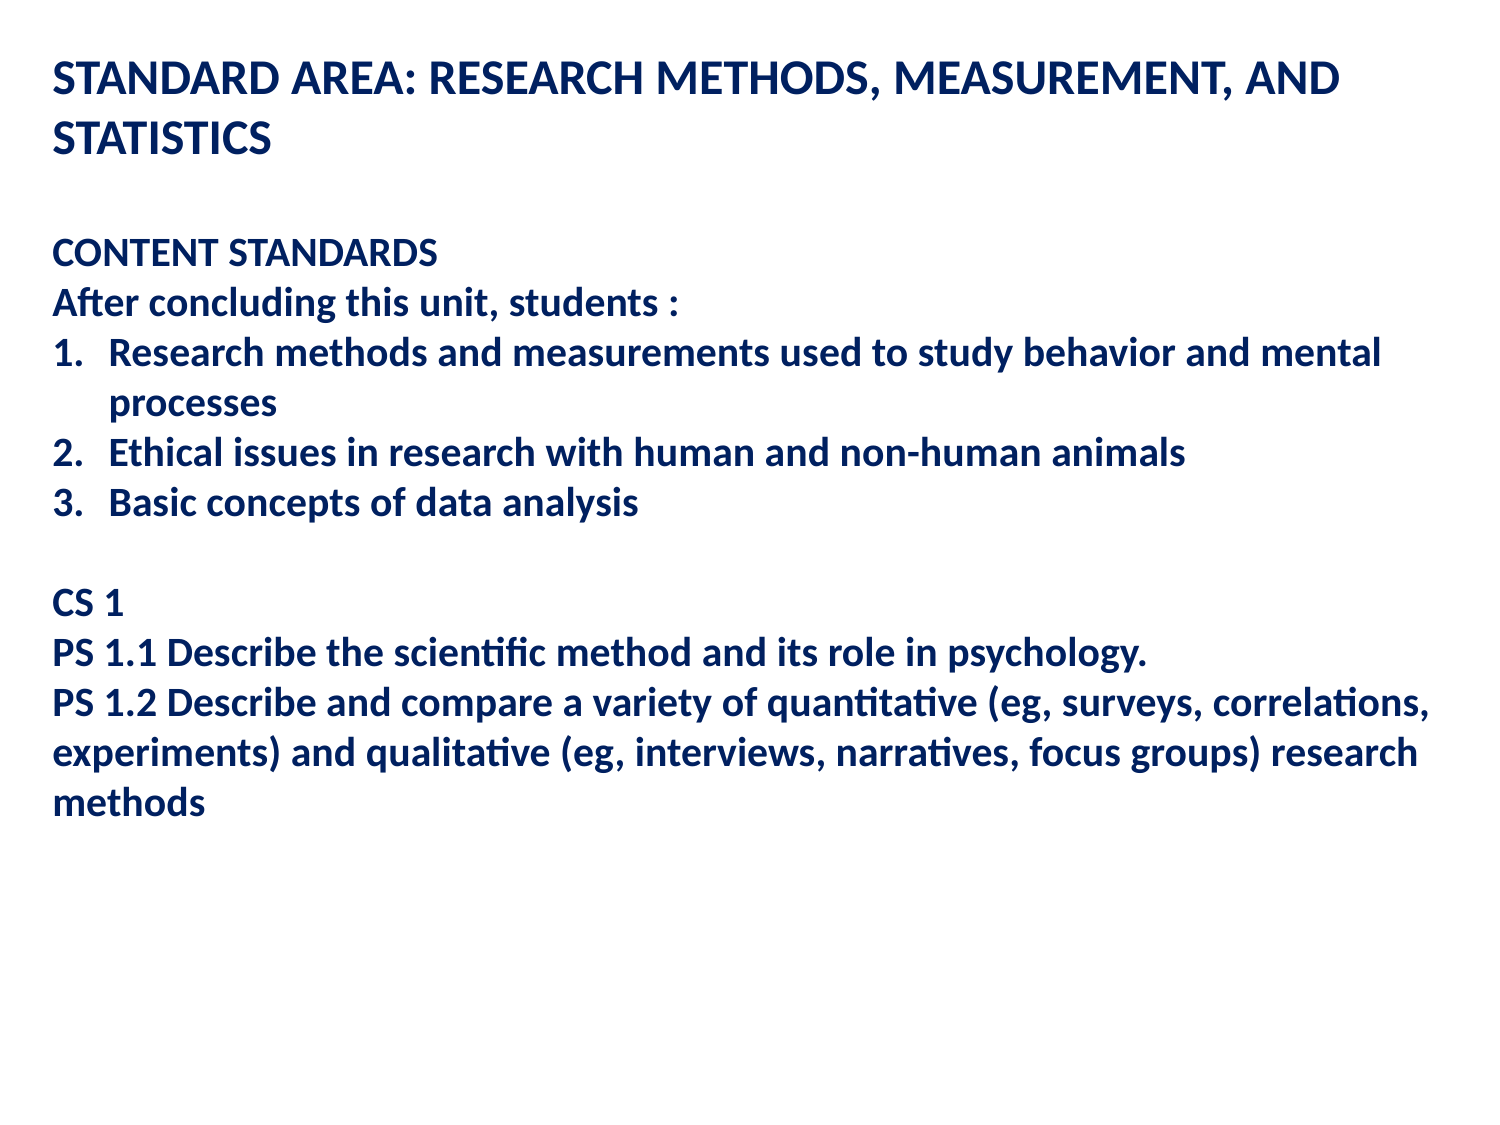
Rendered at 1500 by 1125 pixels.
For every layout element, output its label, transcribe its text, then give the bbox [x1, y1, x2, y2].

text_box STANDARD AREA: RESEARCH METHODS, MEASUREMENT, AND STATISTICS CONTENT STANDARDS After concluding this unit, students : Research methods and measurements used to study behavior and mental processes Ethical issues in research with human and non-human animals Basic concepts of data analysis CS 1 PS 1.1 Describe the scientific method and its role in psychology. PS 1.2 Describe and compare a variety of quantitative (eg, surveys, correlations, experiments) and qualitative (eg, interviews, narratives, focus groups) research methods [37, 37, 1450, 933]
